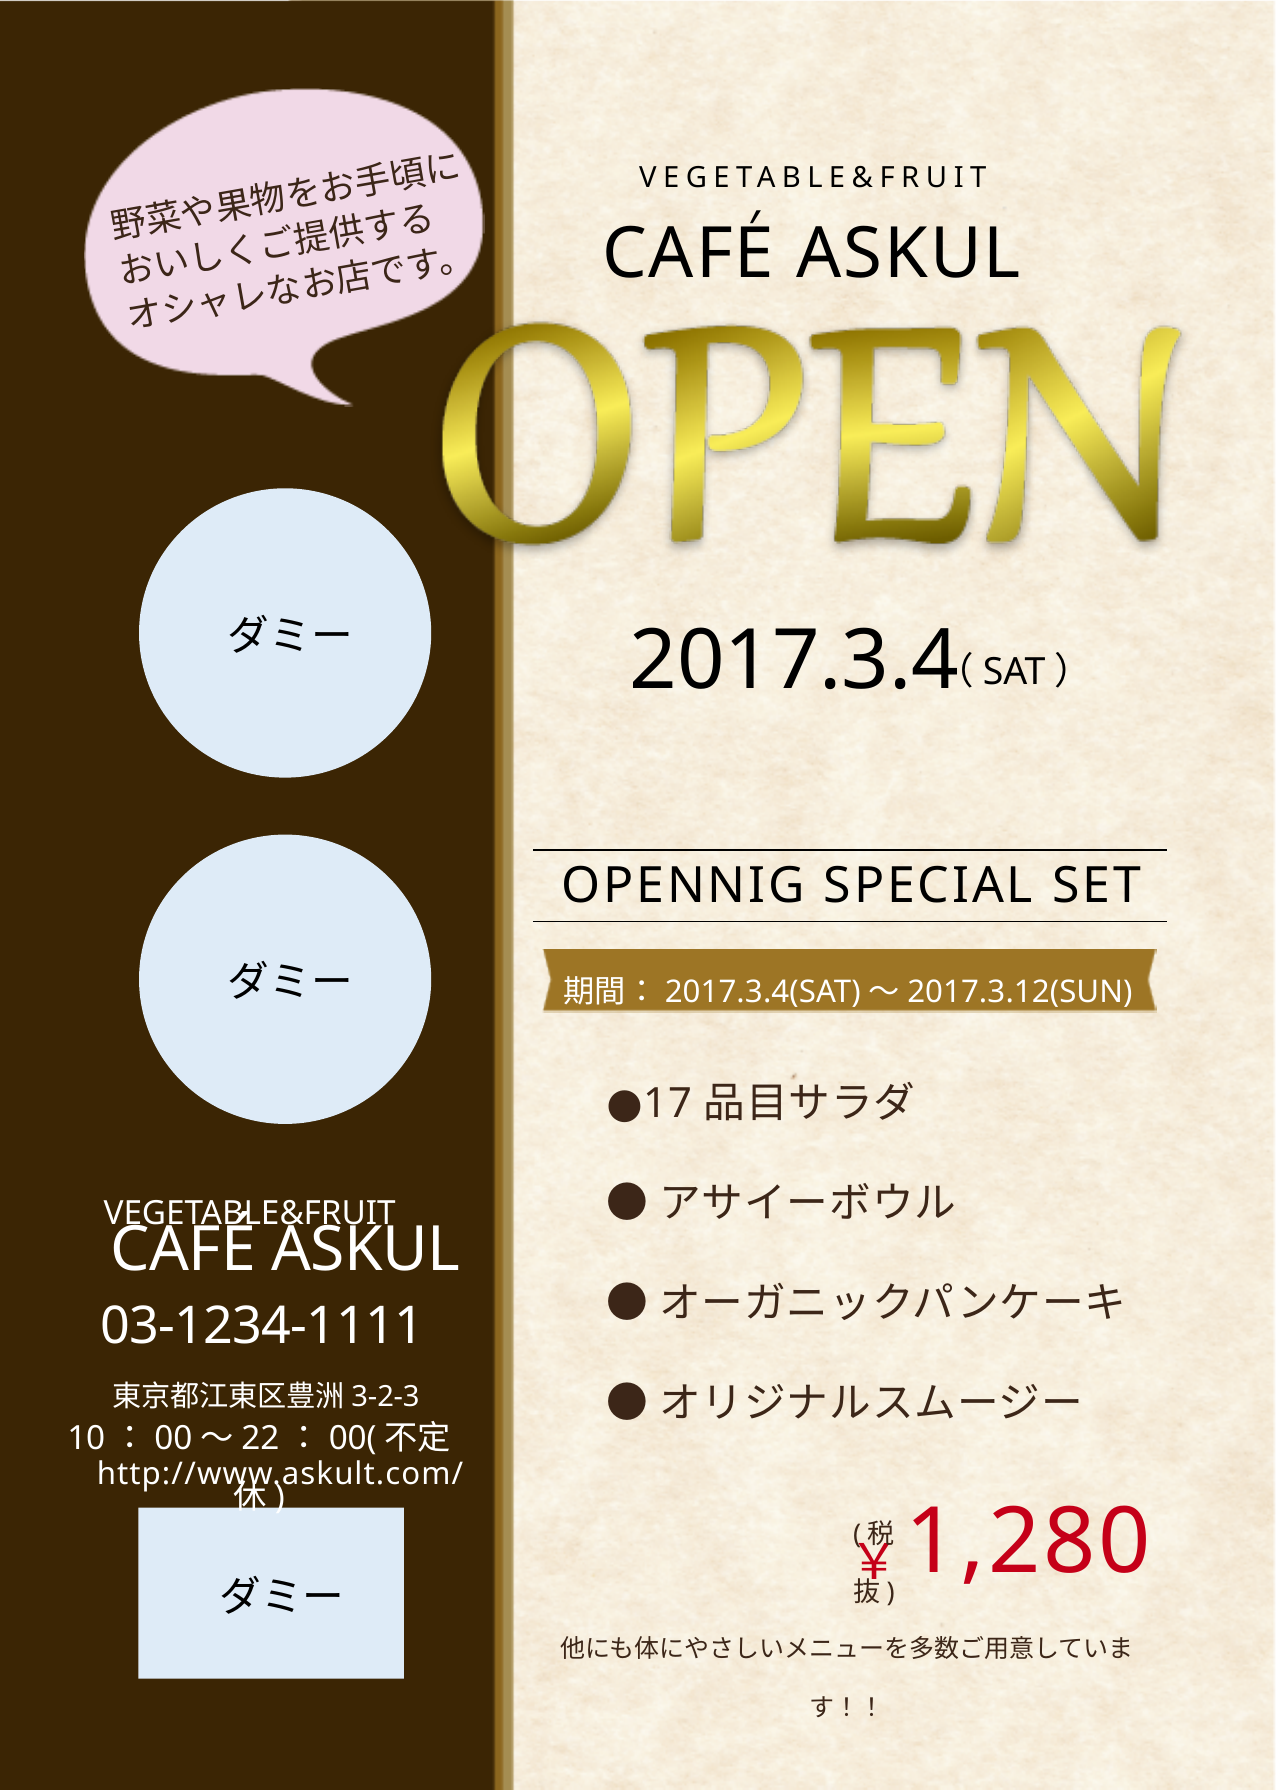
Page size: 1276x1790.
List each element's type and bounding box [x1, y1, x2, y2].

text_box [517, 188, 1107, 300]
picture [0, 0, 1276, 1790]
